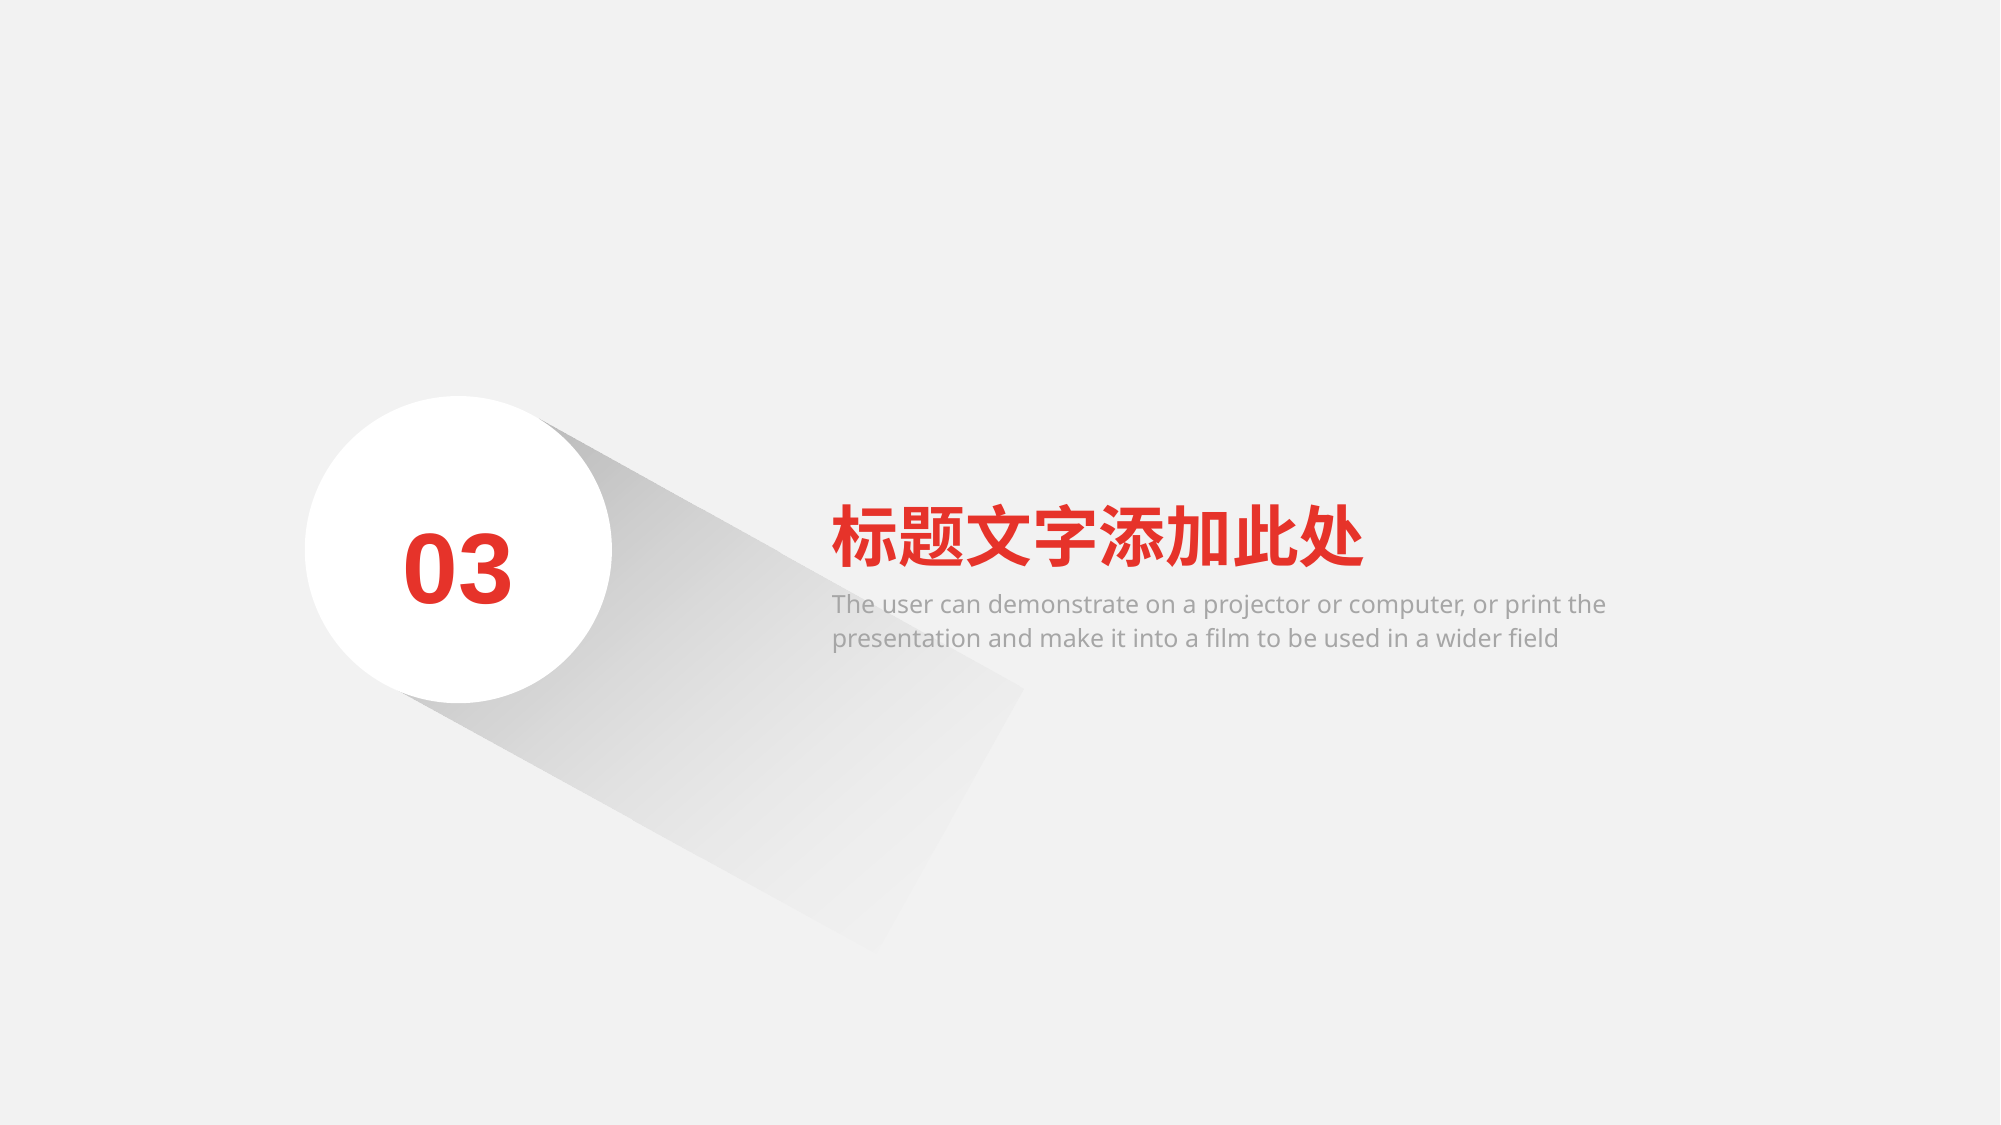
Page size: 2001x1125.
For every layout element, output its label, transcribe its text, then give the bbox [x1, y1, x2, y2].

text_box 标题文字添加此处 [985, 471, 1552, 583]
text_box The user can demonstrate on a projector or computer, or print the presentation and make it into a film to be used in a wider field [985, 577, 1747, 661]
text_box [304, 395, 985, 838]
